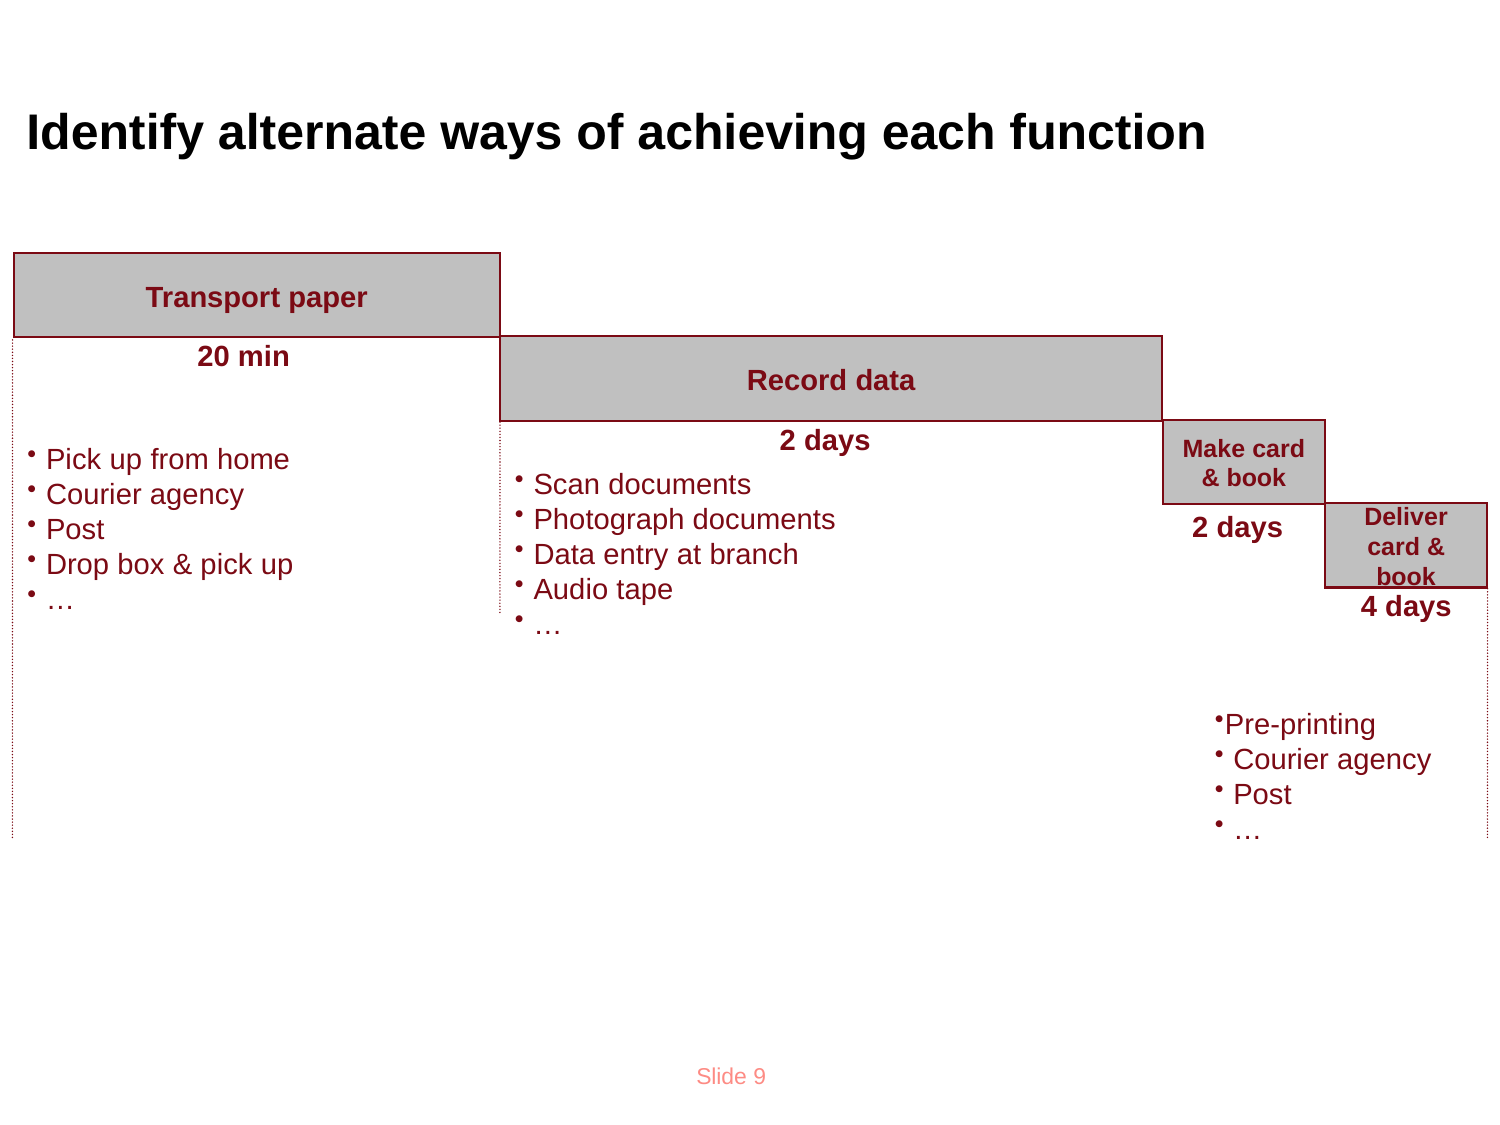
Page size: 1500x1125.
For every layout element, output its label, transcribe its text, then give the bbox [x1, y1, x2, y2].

text_box Make card & book [1163, 419, 1325, 505]
title Identify alternate ways of achieving each function [26, 99, 1472, 288]
text_box Transport paper [13, 253, 500, 338]
text_box Pre-printing Courier agency Post … [1199, 697, 1488, 953]
text_box 2 days [1143, 508, 1332, 543]
text_box 20 min [150, 337, 338, 372]
text_box Scan documents Photograph documents Data entry at branch Audio tape … [500, 457, 913, 713]
text_box Record data [499, 336, 1163, 421]
text_box Deliver card & book [1324, 503, 1488, 587]
text_box Pick up from home Courier agency Post Drop box & pick up … [12, 432, 425, 688]
text_box 2 days [731, 421, 919, 457]
text_box 4 days [1312, 587, 1500, 622]
